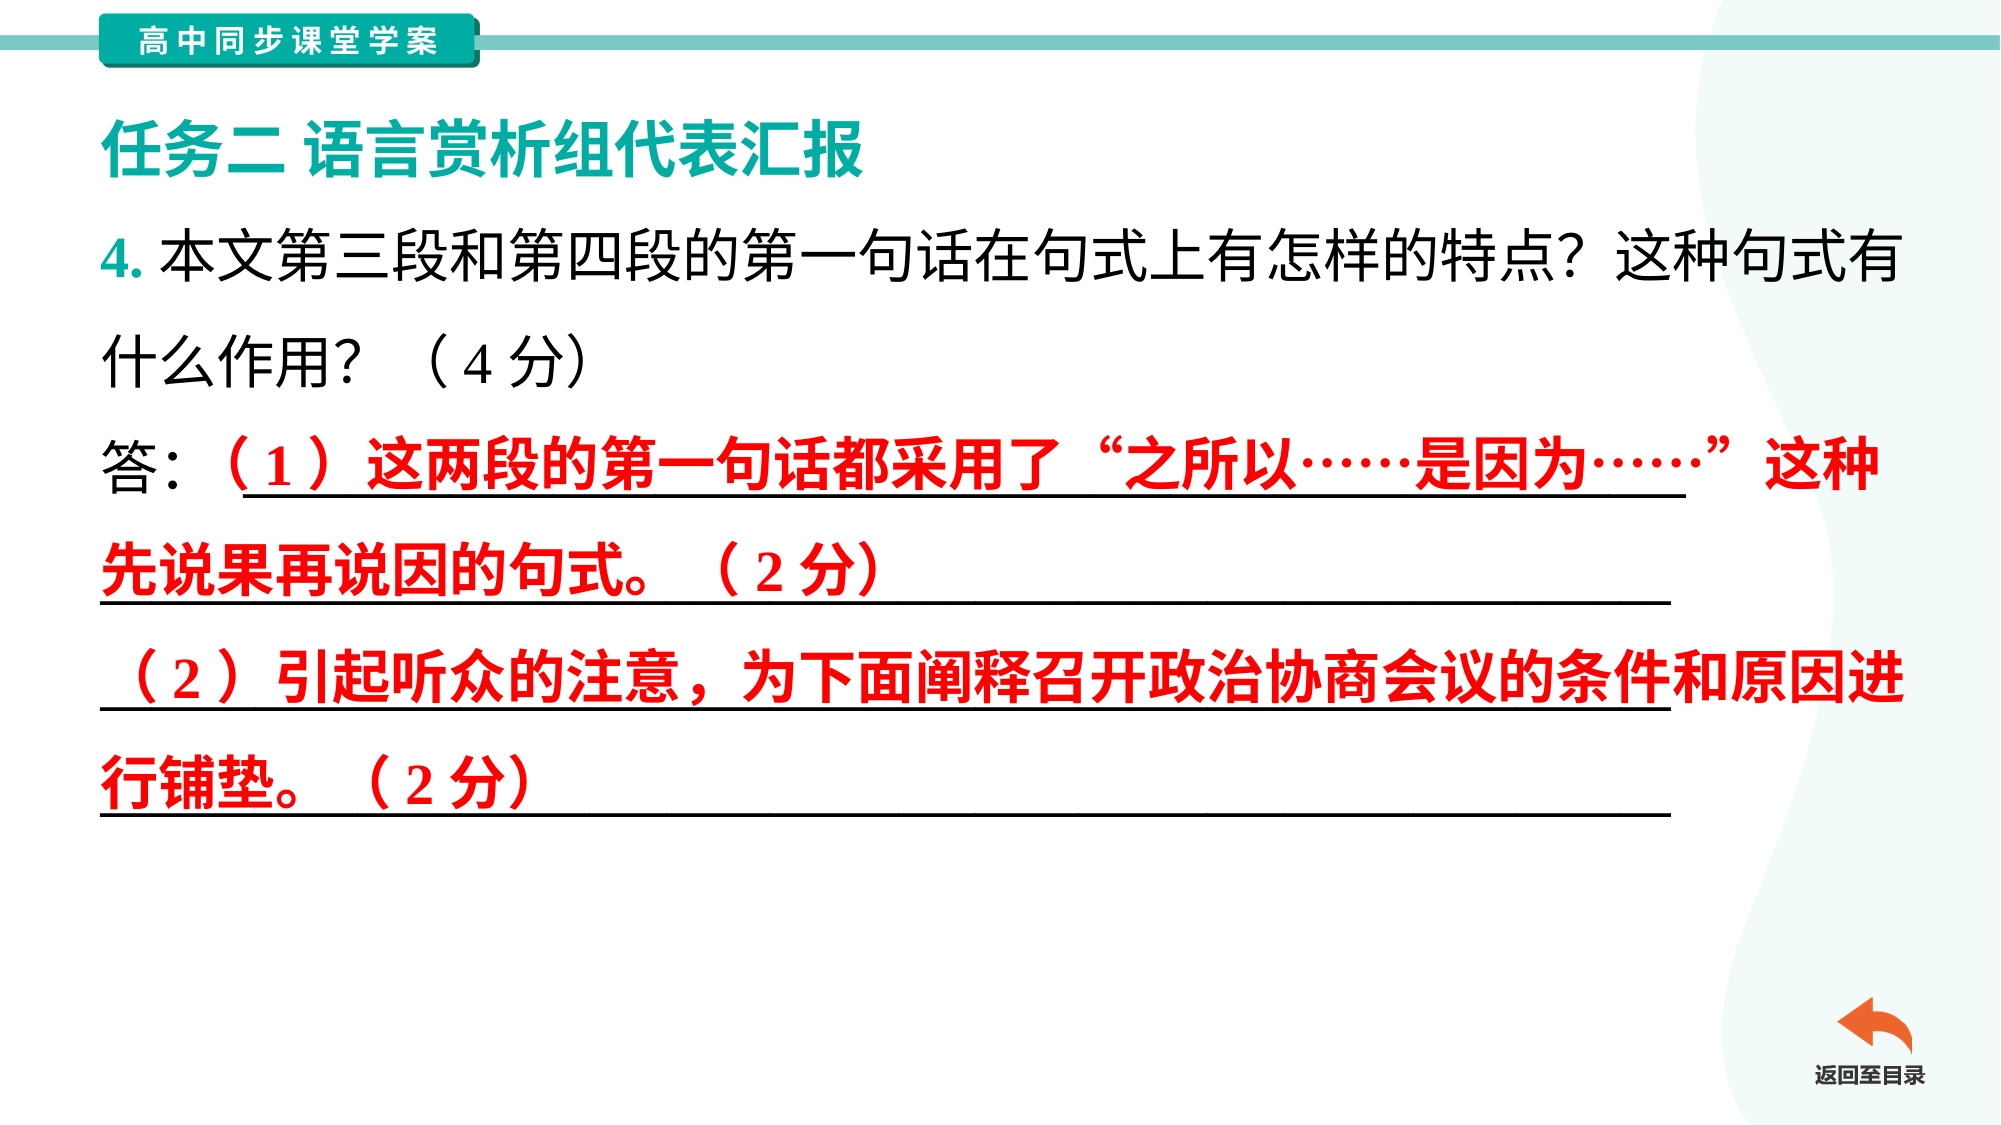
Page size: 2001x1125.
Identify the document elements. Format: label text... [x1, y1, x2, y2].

picture [0, 0, 2000, 1125]
text_box 任务二 语言赏析组代表汇报 [100, 76, 1899, 183]
text_box 4.本文第三段和第四段的第一句话在句式上有怎样的特点？这种句式有 什么作用？（4分） 答： ________________________________________________________ _____________________________________________________________ _____________________________________________________________ _____________________________________________________________ [100, 183, 1899, 390]
text_box （1）这两段的第一句话都采用了“之所以……是因为……”这种 先说果再说因的句式。（2分） （2）引起听众的注意，为下面阐释召开政治协商会议的条件和原因进 行铺垫。（2分） [100, 390, 1899, 816]
text_box 4.本文第三段和第四段的第一句话在句式上有怎样的特点？这种句式有 什么作用？（4分） 答： ________________________________________________________ _____________________________________________________________ _____________________________________________________________ _____________________________________________________________ [100, 816, 1899, 821]
